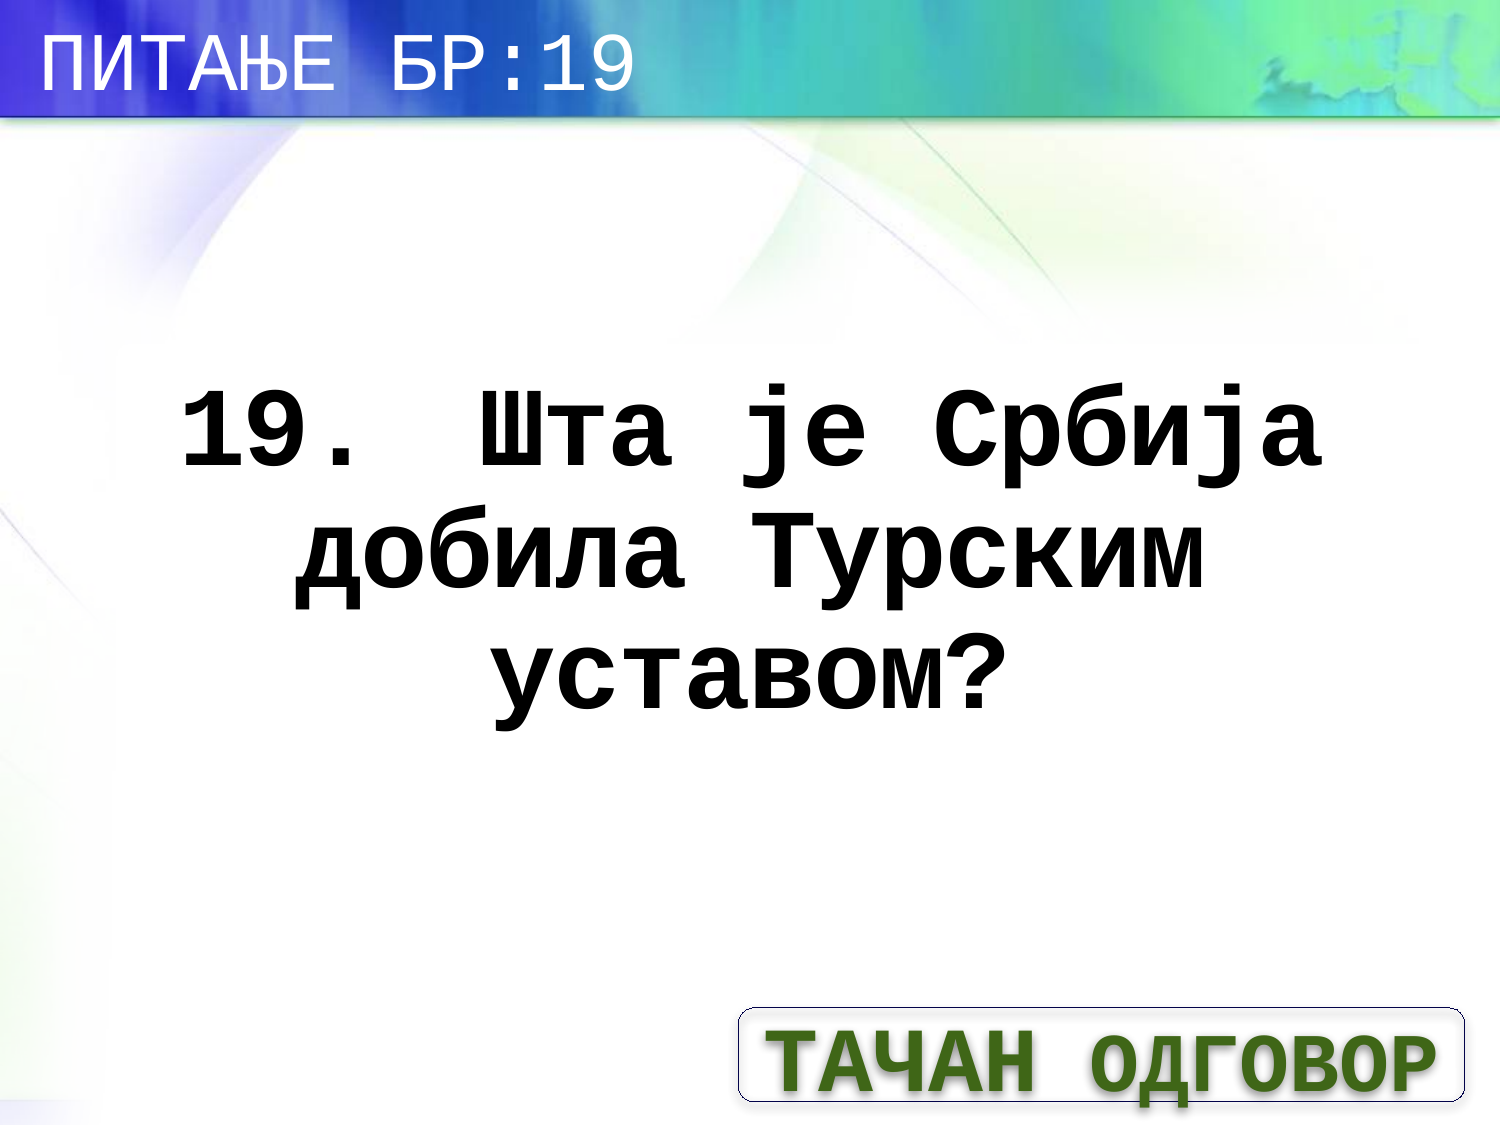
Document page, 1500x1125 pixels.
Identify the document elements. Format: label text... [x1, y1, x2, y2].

title 19. Шта је Србија добила Турским уставом? [93, 152, 1407, 950]
text_box ТАЧАН ОДГОВОР [738, 1007, 1465, 1102]
text_box ПИТАЊЕ БР:19 [23, 0, 692, 115]
picture [0, 0, 1500, 1125]
